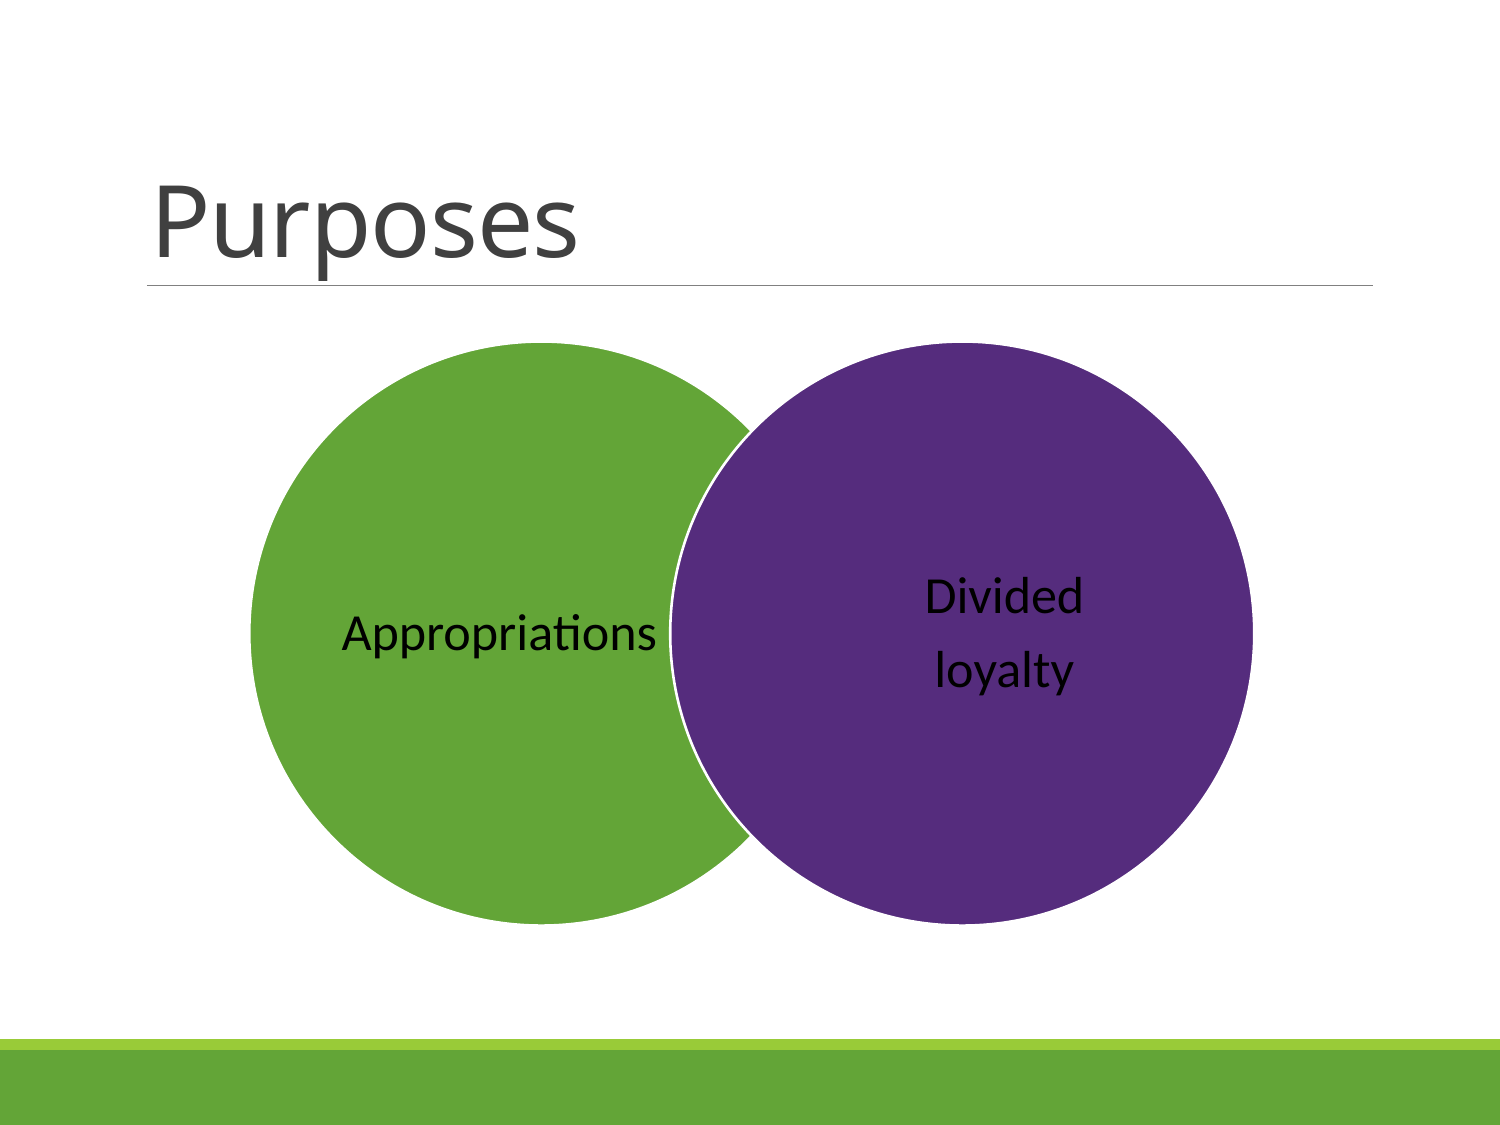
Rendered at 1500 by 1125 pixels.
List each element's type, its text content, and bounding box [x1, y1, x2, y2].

text_box Appropriations [247, 340, 751, 927]
text_box Divided loyalty [668, 340, 1256, 927]
title Purposes [135, 47, 1373, 285]
